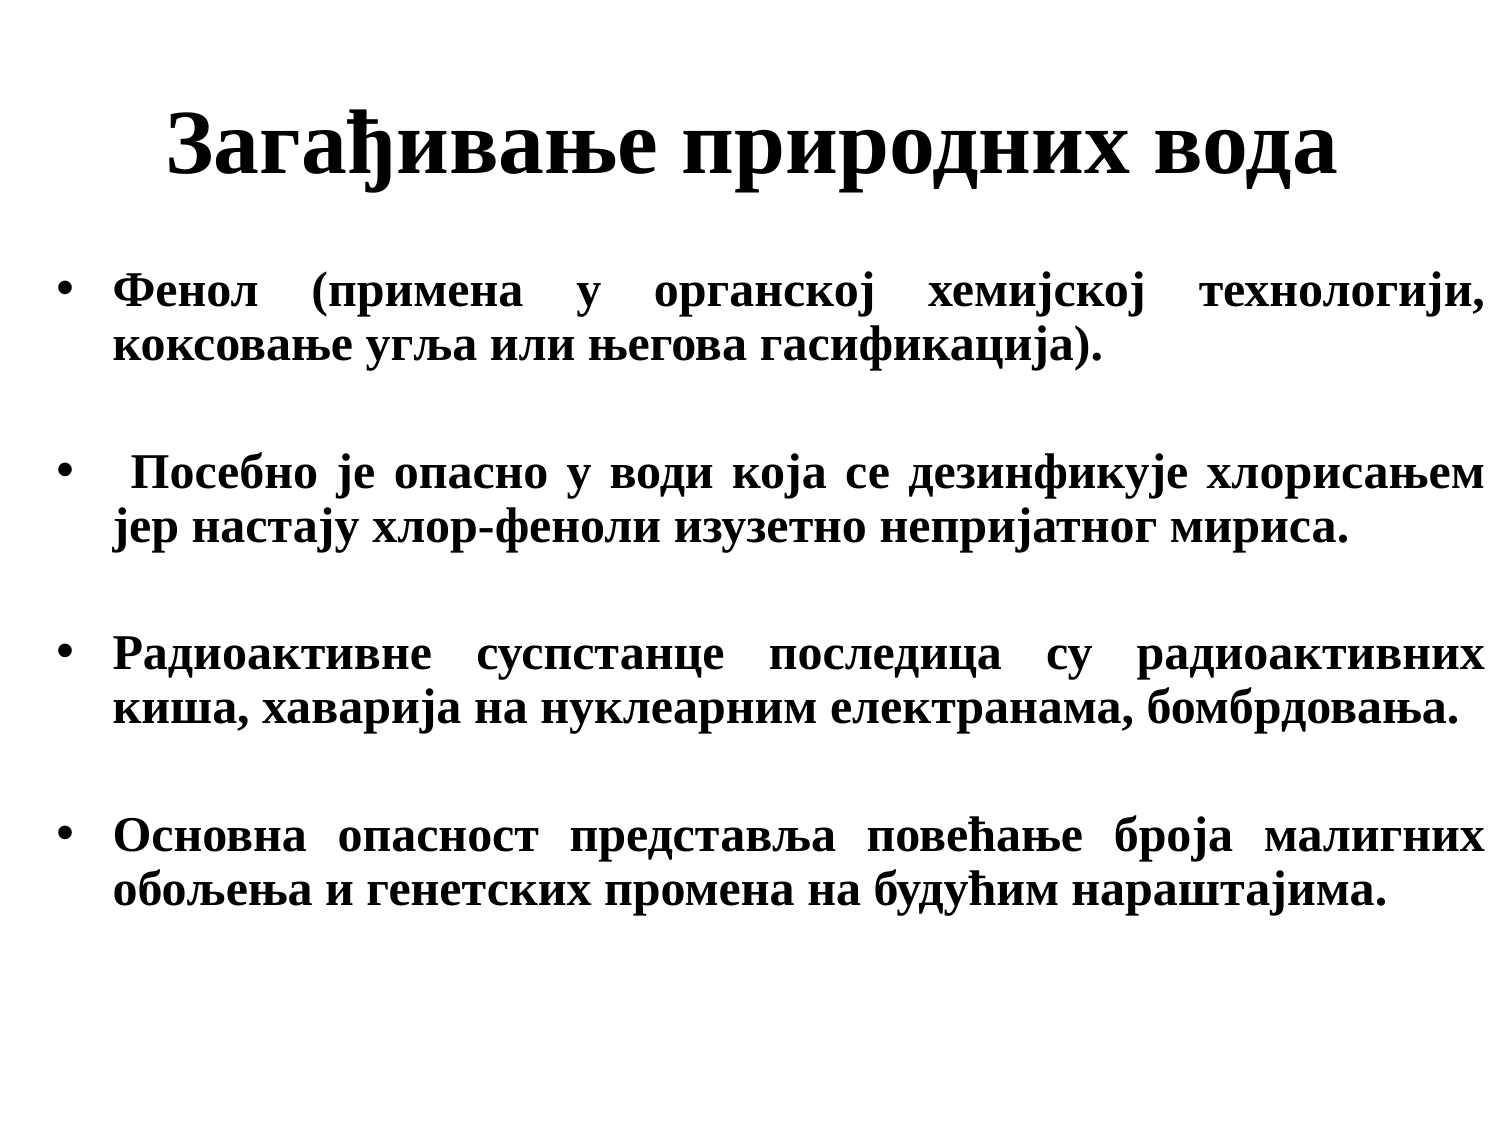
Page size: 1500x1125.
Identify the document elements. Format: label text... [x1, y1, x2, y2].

list Фенол (примена у органској хемијској технологији, коксовање угља или његова гасификација). Посебно је опасно у води која се дезинфикује хлорисањем јер настају хлор-феноли изузетно непријатног мириса. Радиоактивне суспстанце последица су радиоактивних киша, хаварија на нуклеарним електранама, бомбрдовања. Основна опасност представља повећање броја малигних обољења и генетских промена на будућим нараштајима. [40, 255, 1500, 1125]
title Загађивање природних вода [76, 42, 1428, 231]
